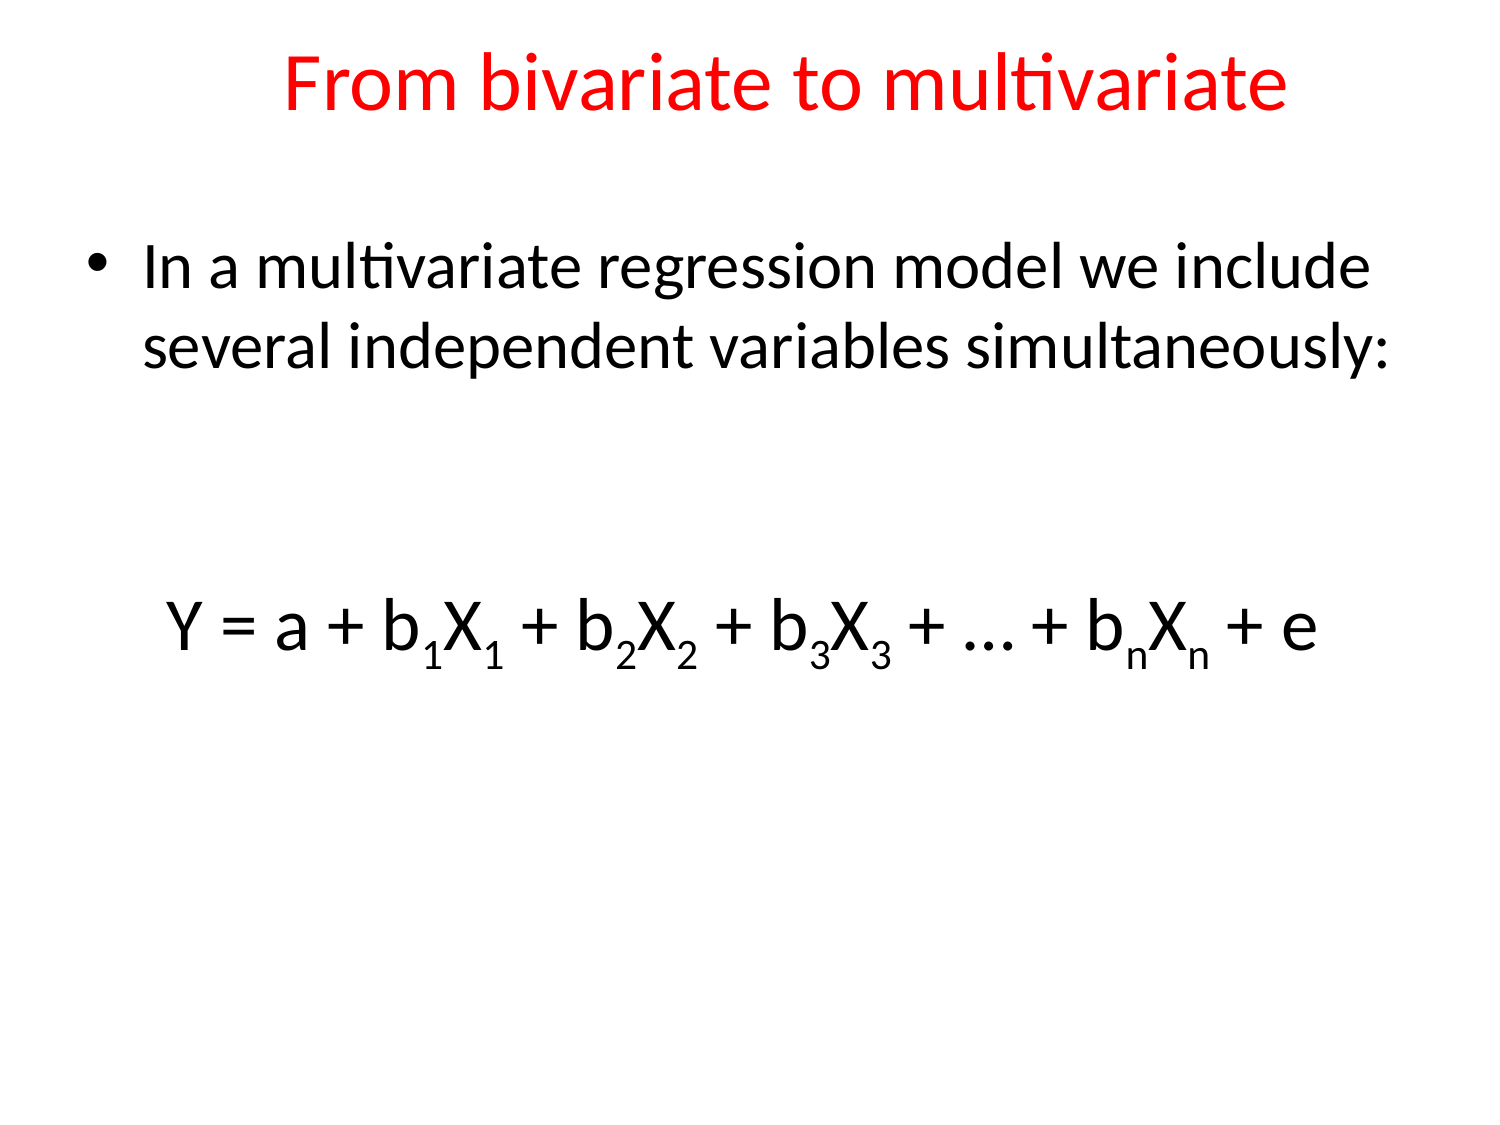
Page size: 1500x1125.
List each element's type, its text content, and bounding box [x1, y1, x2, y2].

list In a multivariate regression model we include several independent variables simultaneously: [70, 214, 1465, 1041]
text_box From bivariate to multivariate [112, 0, 1463, 172]
text_box Y = a + b1X1 + b2X2 + b3X3 + … + bnXn + e [76, 509, 1418, 832]
